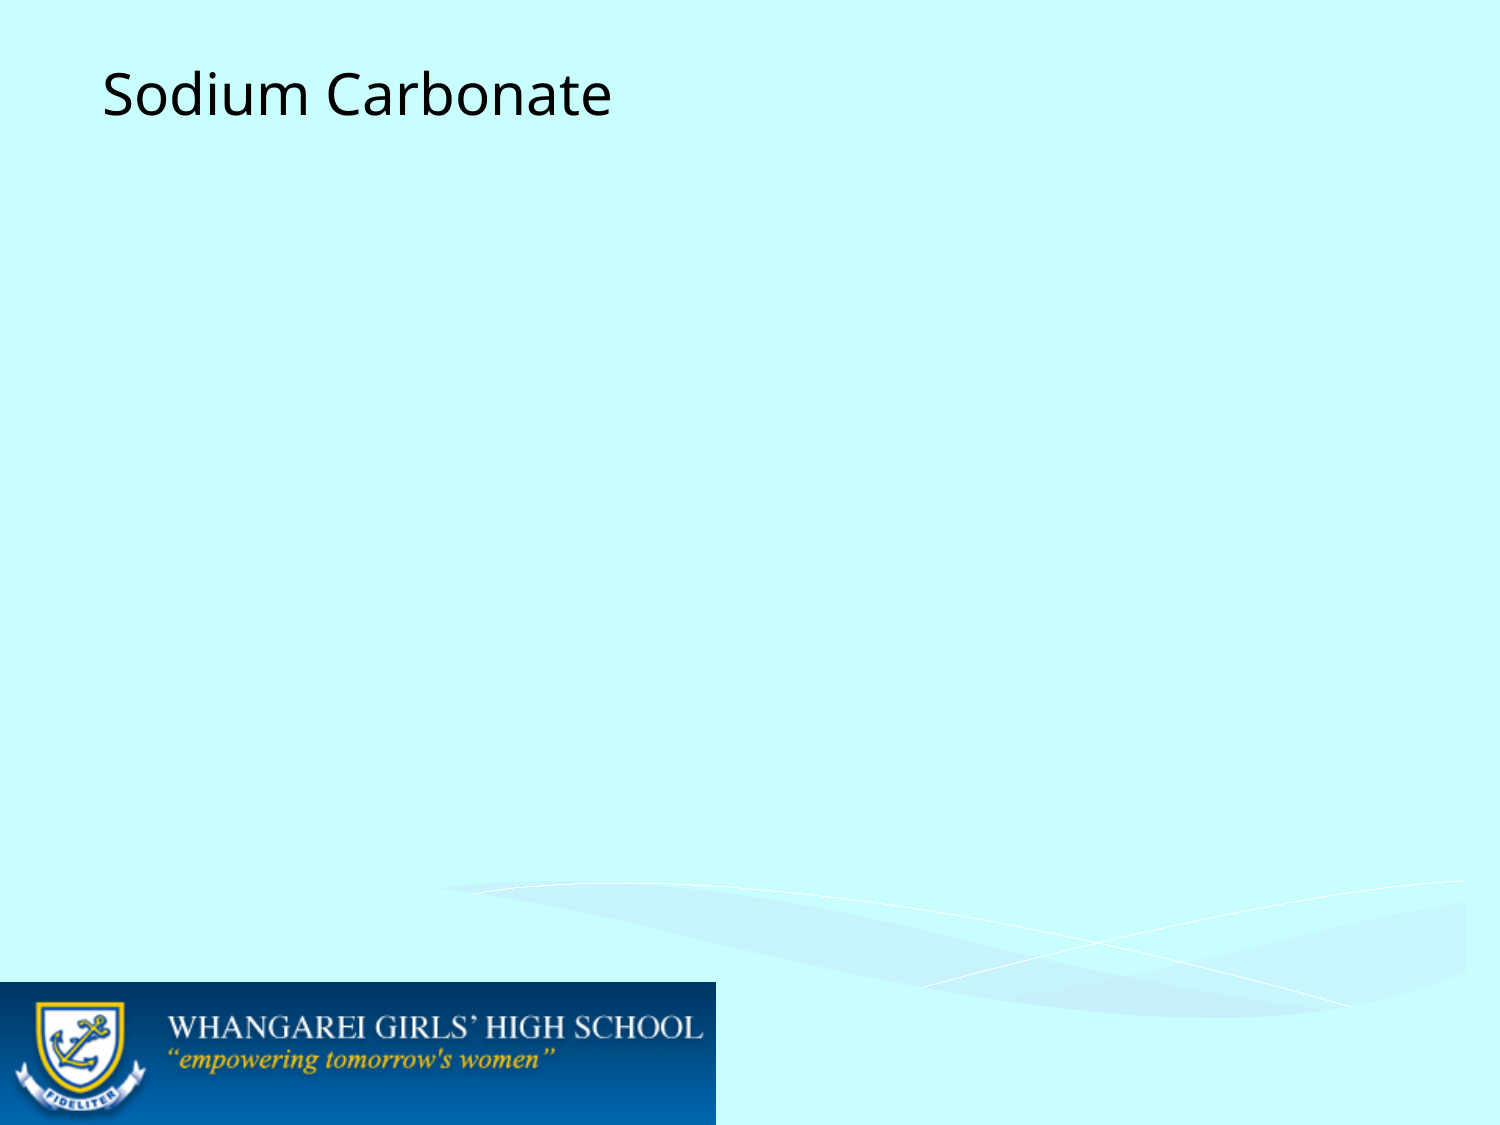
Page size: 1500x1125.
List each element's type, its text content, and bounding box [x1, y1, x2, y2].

text_box Sodium Carbonate [87, 50, 738, 135]
picture [0, 982, 716, 1125]
